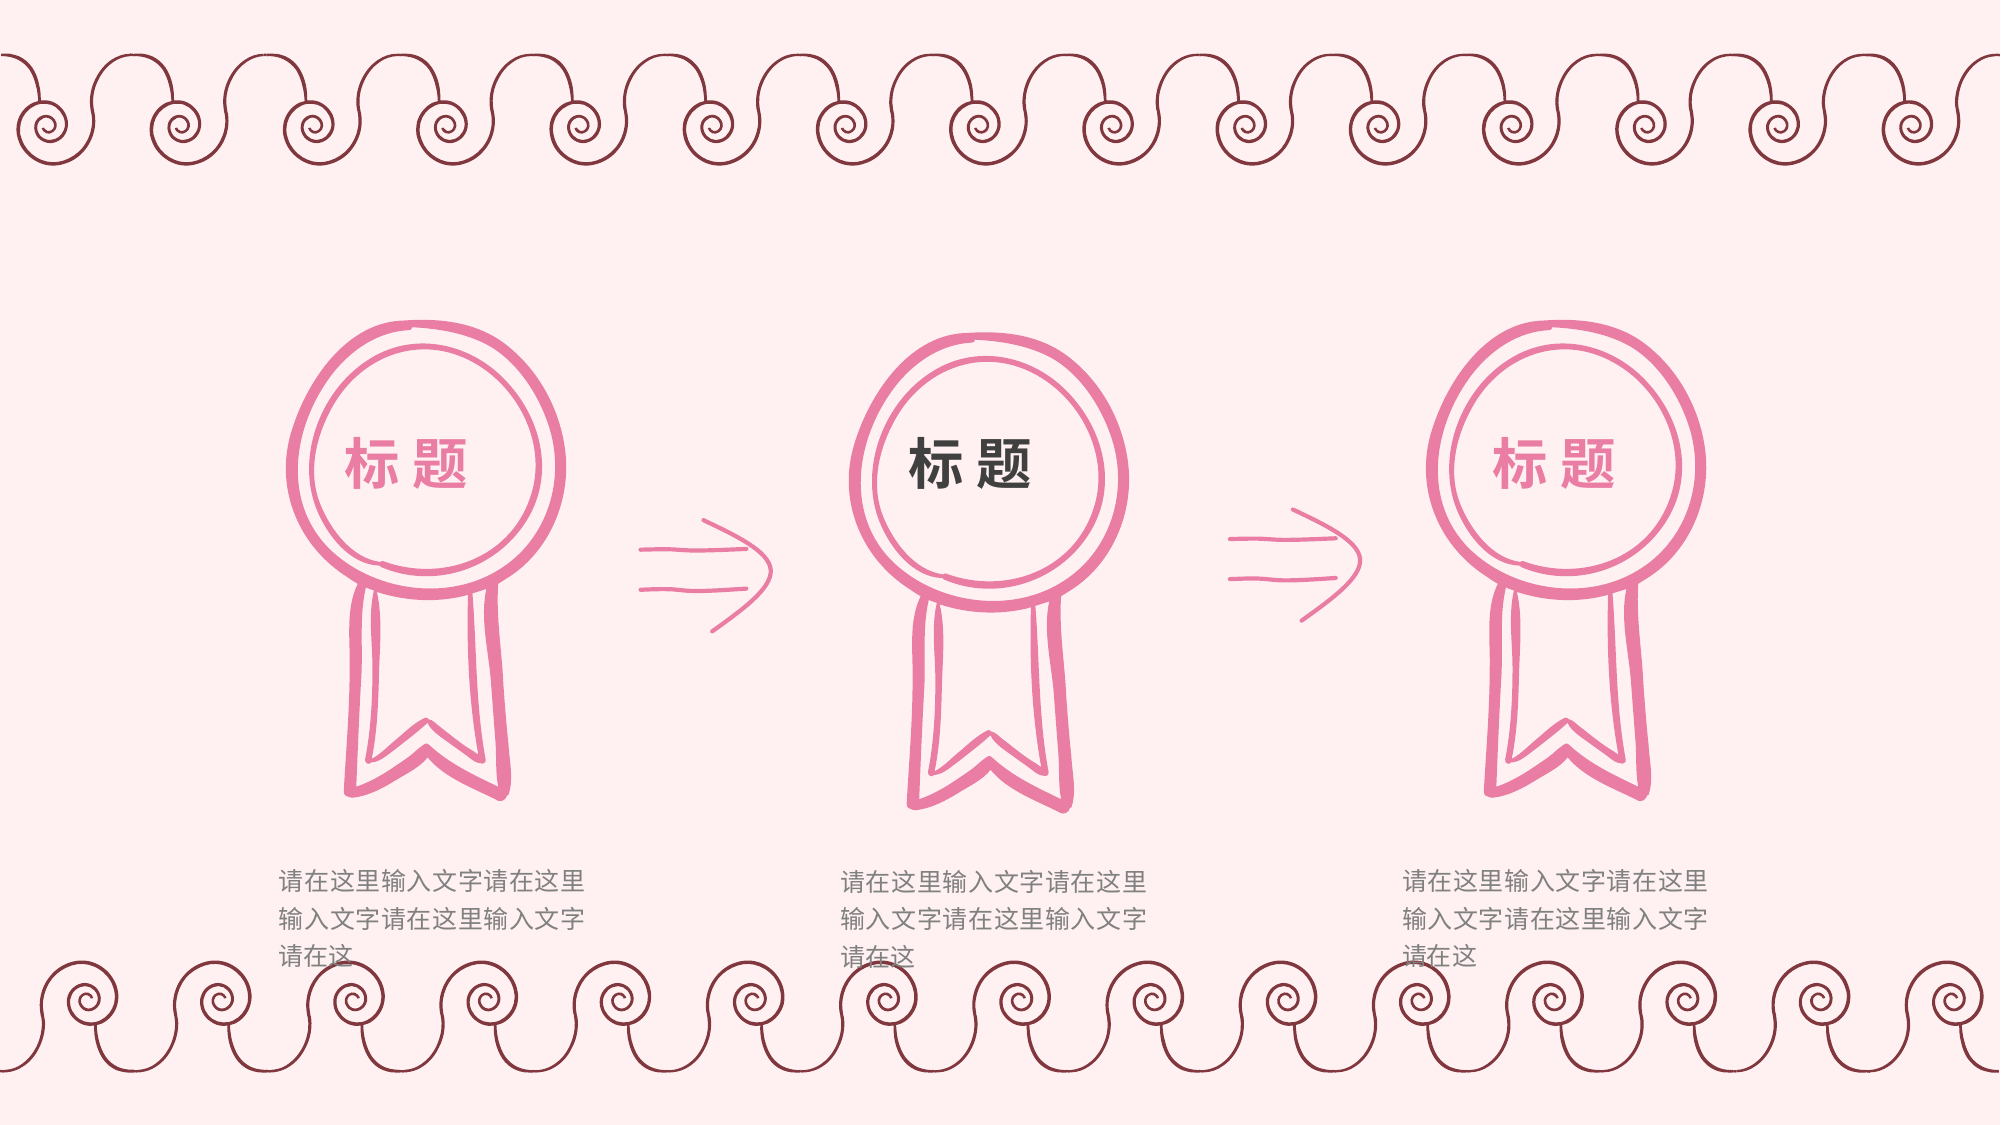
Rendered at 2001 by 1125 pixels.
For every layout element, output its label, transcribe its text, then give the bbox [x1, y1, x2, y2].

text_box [838, 330, 1135, 815]
text_box 请在这里输入文字请在这里输入文字请在这里输入文字请在这 [825, 851, 1163, 979]
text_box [640, 520, 771, 632]
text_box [1415, 317, 1733, 803]
text_box 请在这里输入文字请在这里输入文字请在这里输入文字请在这 [263, 850, 601, 978]
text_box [1229, 509, 1361, 621]
text_box 请在这里输入文字请在这里输入文字请在这里输入文字请在这 [1387, 850, 1725, 978]
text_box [275, 317, 591, 803]
